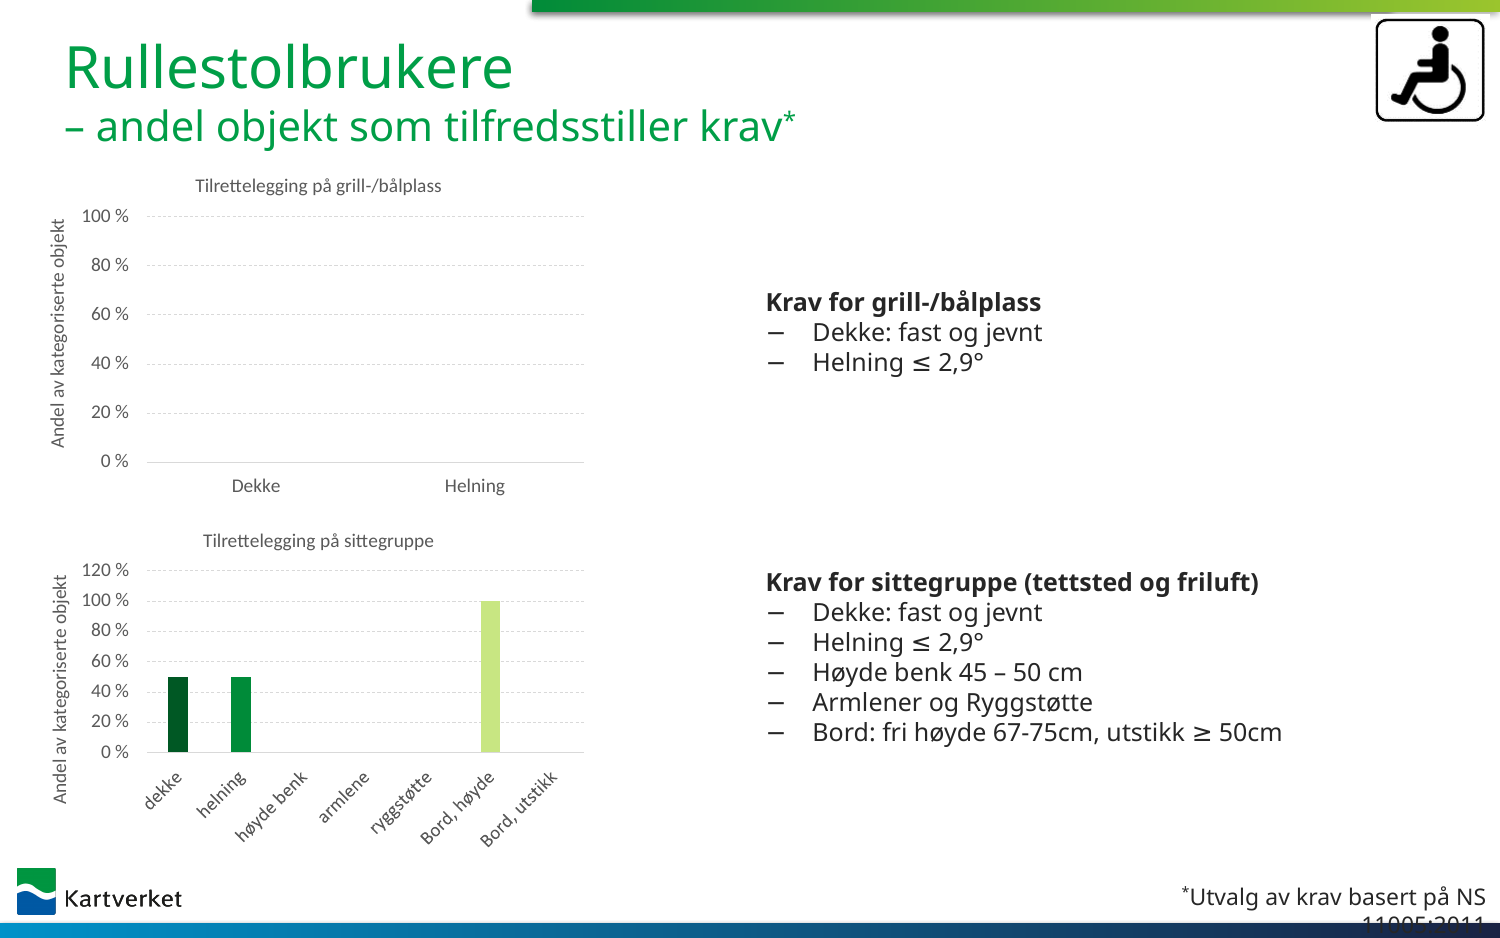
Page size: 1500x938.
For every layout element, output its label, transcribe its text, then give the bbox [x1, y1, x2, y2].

picture [41, 166, 596, 505]
text_box Krav for grill-/bålplass Dekke: fast og jevnt Helning ≤ 2,9° [750, 279, 1452, 384]
text_box *Utvalg av krav basert på NS 11005:2011 [1068, 873, 1500, 938]
text_box Krav for sittegruppe (tettsted og friluft) Dekke: fast og jevnt Helning ≤ 2,9° Høyde benk 45 – 50 cm Armlener og Ryggstøtte Bord: fri høyde 67-75cm, utstikk ≥ 50cm [750, 559, 1500, 754]
picture [1371, 13, 1491, 127]
picture [41, 520, 596, 859]
text_box Rullestolbrukere – andel objekt som tilfredsstiller krav* [49, 14, 1431, 158]
